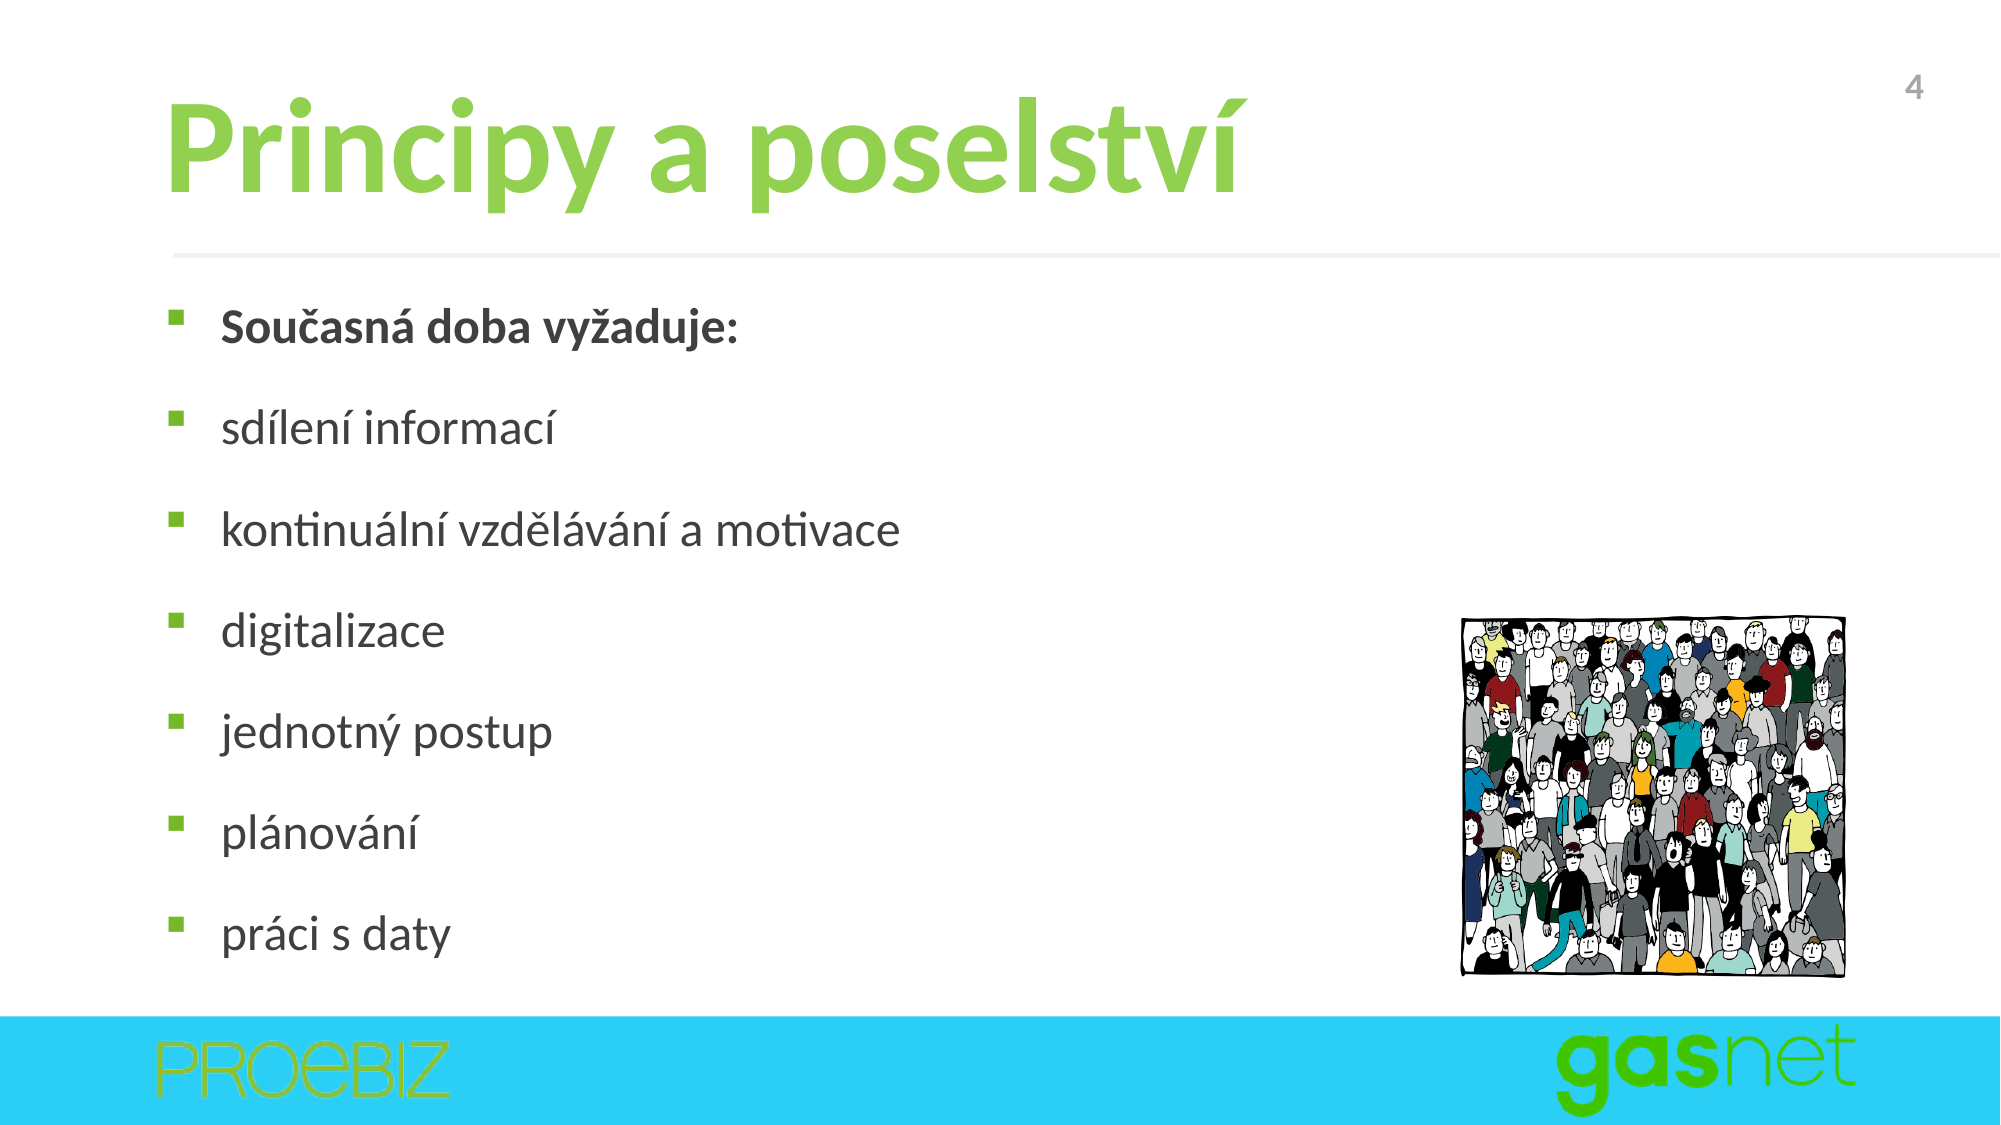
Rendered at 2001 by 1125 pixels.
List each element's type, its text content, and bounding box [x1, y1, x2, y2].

title Principy a poselství [149, 45, 1900, 233]
text_box [0, 1014, 1536, 1125]
list Současná doba vyžaduje: sdílení informací kontinuální vzdělávání a motivace digitalizace jednotný postup plánování práci s daty [149, 274, 1900, 961]
picture [1453, 613, 1870, 1125]
text_box [1876, 1014, 2000, 1125]
picture [149, 1022, 459, 1118]
slide_number 4 [1472, 54, 1940, 115]
